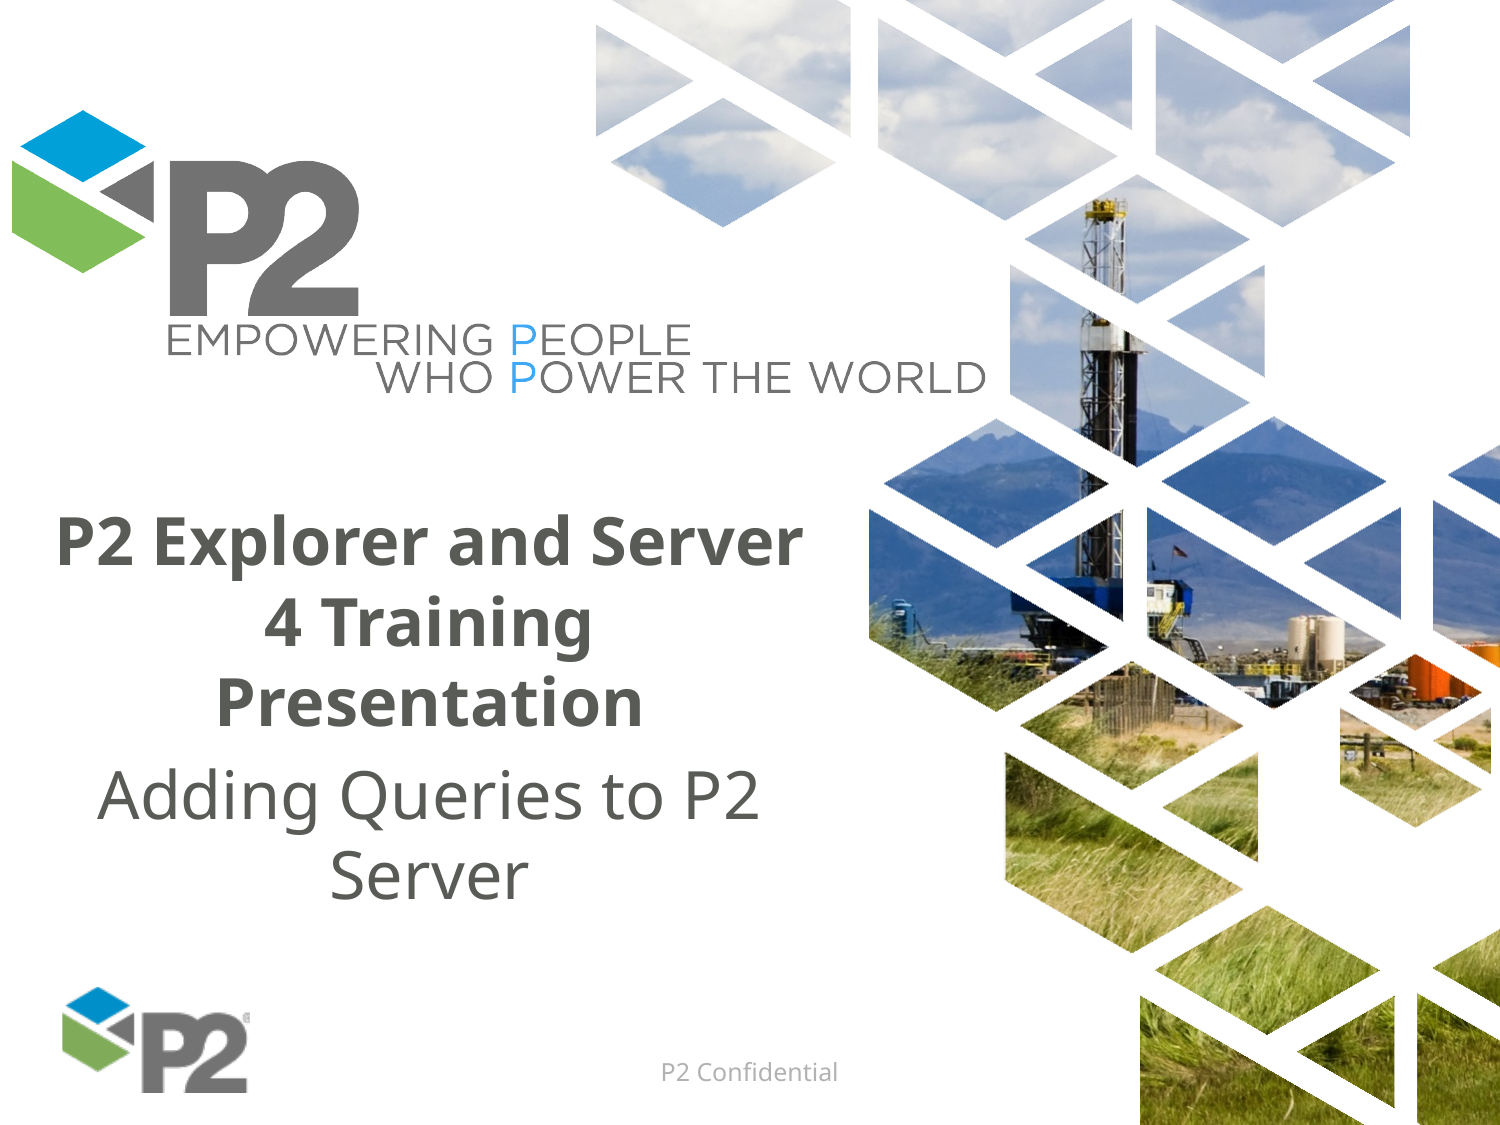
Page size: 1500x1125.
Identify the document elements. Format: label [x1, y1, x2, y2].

picture [0, 0, 1500, 1125]
list [12, 109, 988, 401]
